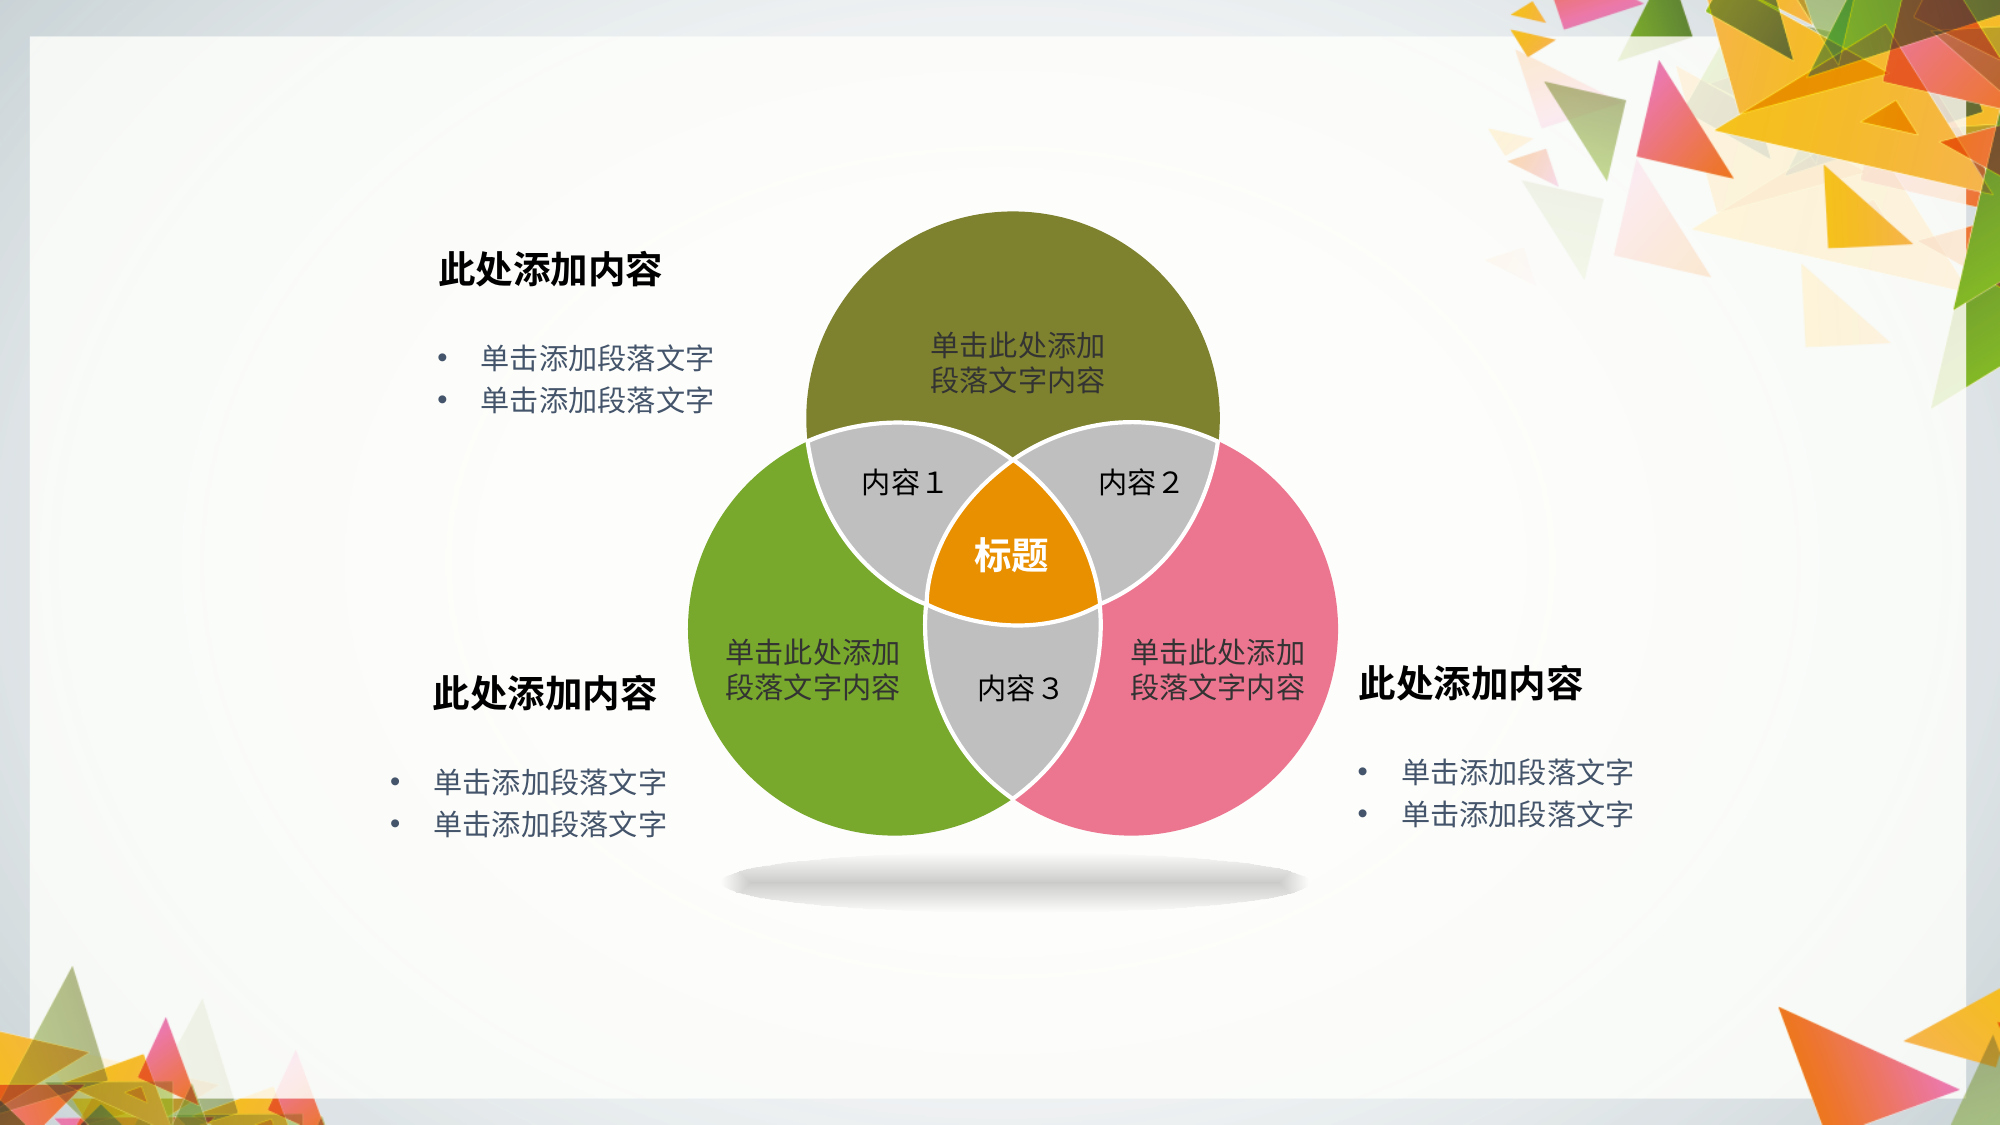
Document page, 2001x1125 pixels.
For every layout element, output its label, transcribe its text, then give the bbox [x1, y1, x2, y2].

text_box [1013, 422, 1218, 605]
text_box [720, 851, 1310, 913]
text_box [686, 421, 1013, 837]
text_box 单击此处添加段落文字内容 [1115, 627, 1325, 712]
text_box 单击添加段落文字 单击添加段落文字 [1342, 739, 1694, 839]
text_box 内容２ [1083, 456, 1202, 507]
text_box 单击此处添加段落文字内容 [710, 627, 921, 712]
picture [0, 0, 2000, 1125]
text_box 标题 [959, 524, 1065, 585]
text_box 此处添加内容 [423, 238, 764, 299]
text_box [925, 604, 1101, 799]
text_box [807, 422, 1013, 605]
text_box [927, 461, 1101, 625]
text_box 内容１ [847, 456, 965, 507]
text_box [1009, 421, 1340, 837]
text_box 单击添加段落文字 单击添加段落文字 [422, 325, 774, 425]
text_box [805, 210, 1221, 457]
text_box 单击添加段落文字 单击添加段落文字 [331, 749, 682, 849]
text_box 此处添加内容 [332, 662, 673, 723]
text_box 单击此处添加段落文字内容 [915, 319, 1126, 405]
text_box 此处添加内容 [1343, 652, 1685, 712]
text_box 内容３ [963, 662, 1081, 713]
